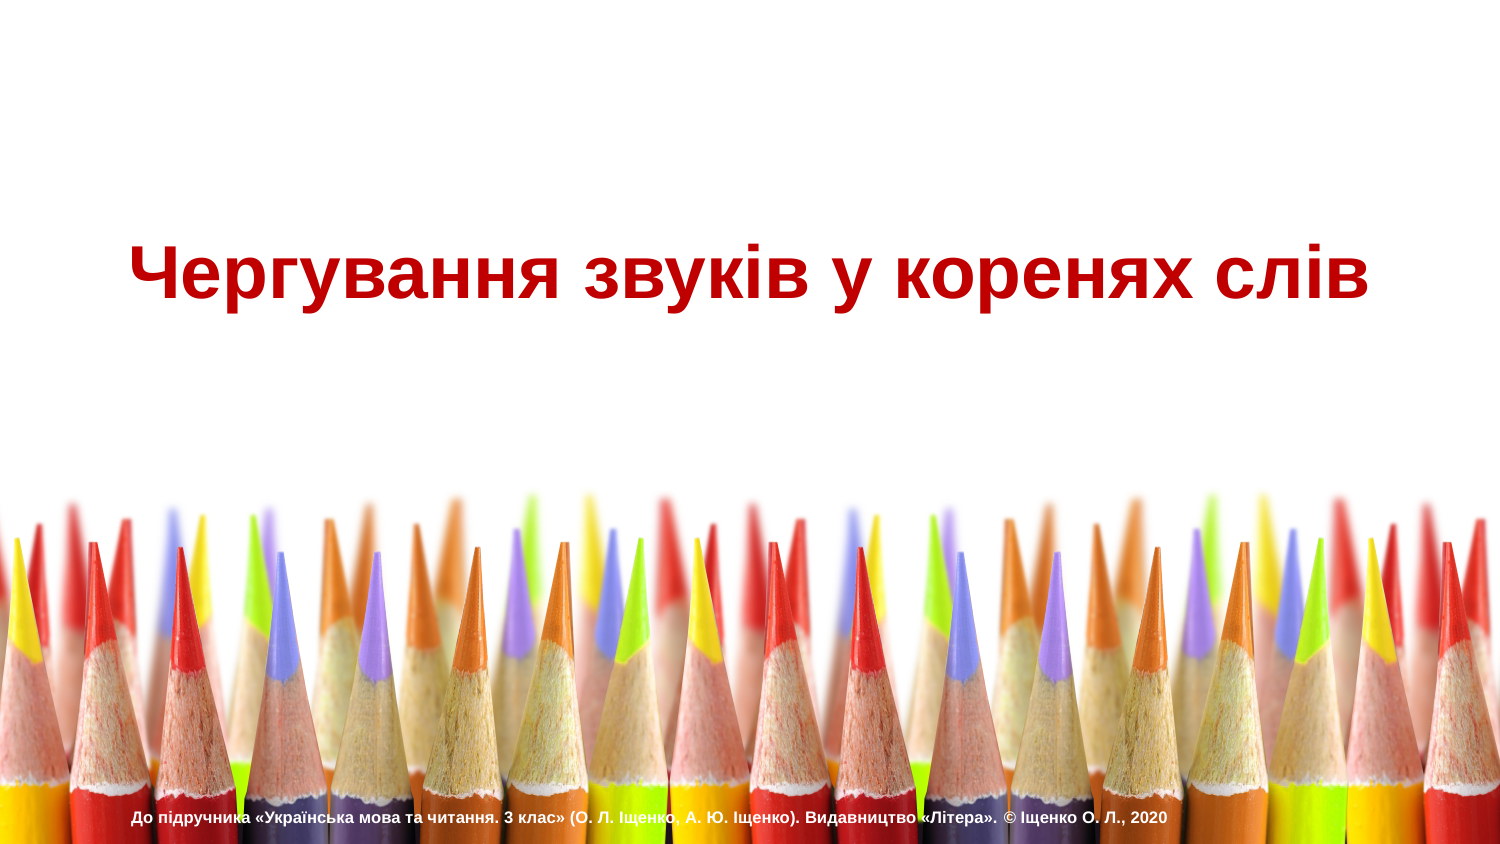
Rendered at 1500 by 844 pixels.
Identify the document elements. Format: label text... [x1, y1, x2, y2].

text_box До підручника «Українська мова та читання. 3 клас» (О. Л. Іщенко, А. Ю. Іщенко). Видавництво «Літера». © Іщенко О. Л., 2020 [0, 799, 1400, 844]
list Чергування звуків у коренях слів [0, 198, 1500, 338]
picture [0, 484, 1500, 844]
